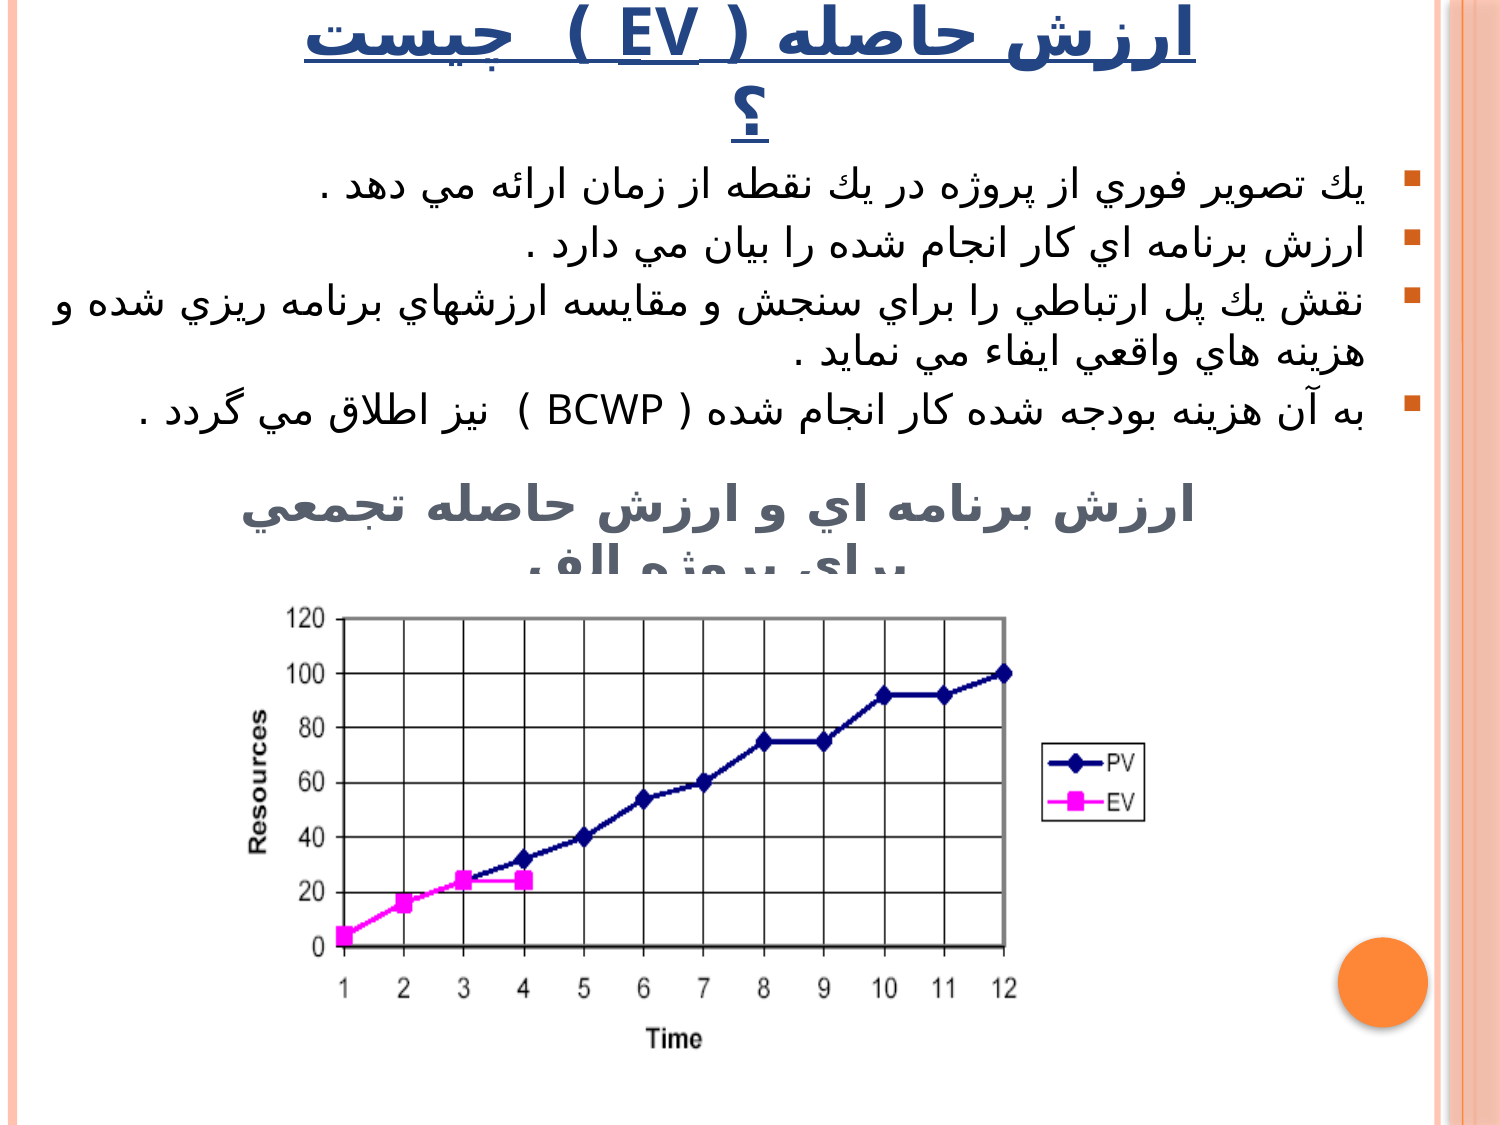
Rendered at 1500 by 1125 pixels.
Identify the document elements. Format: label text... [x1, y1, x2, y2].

text_box يك تصوير فوري از پروژه در يك نقطه از زمان ارائه مي دهد . ارزش برنامه اي كار انجام شده را بيان مي دارد . نقش يك پل ارتباطي را براي سنجش و مقايسه ارزشهاي برنامه ريزي شده و هزينه هاي واقعي ايفاء مي نمايد . به آن هزينه بودجه شده كار انجام شده ( BCWP ) نيز اطلاق مي گردد . [0, 149, 1438, 463]
picture [236, 574, 1151, 1063]
text_box ارزش حاصله ( EV ) چيست ؟ [287, 0, 1213, 138]
text_box ارزش برنامه اي و ارزش حاصله تجمعي براي پروژه الف [199, 437, 1238, 625]
